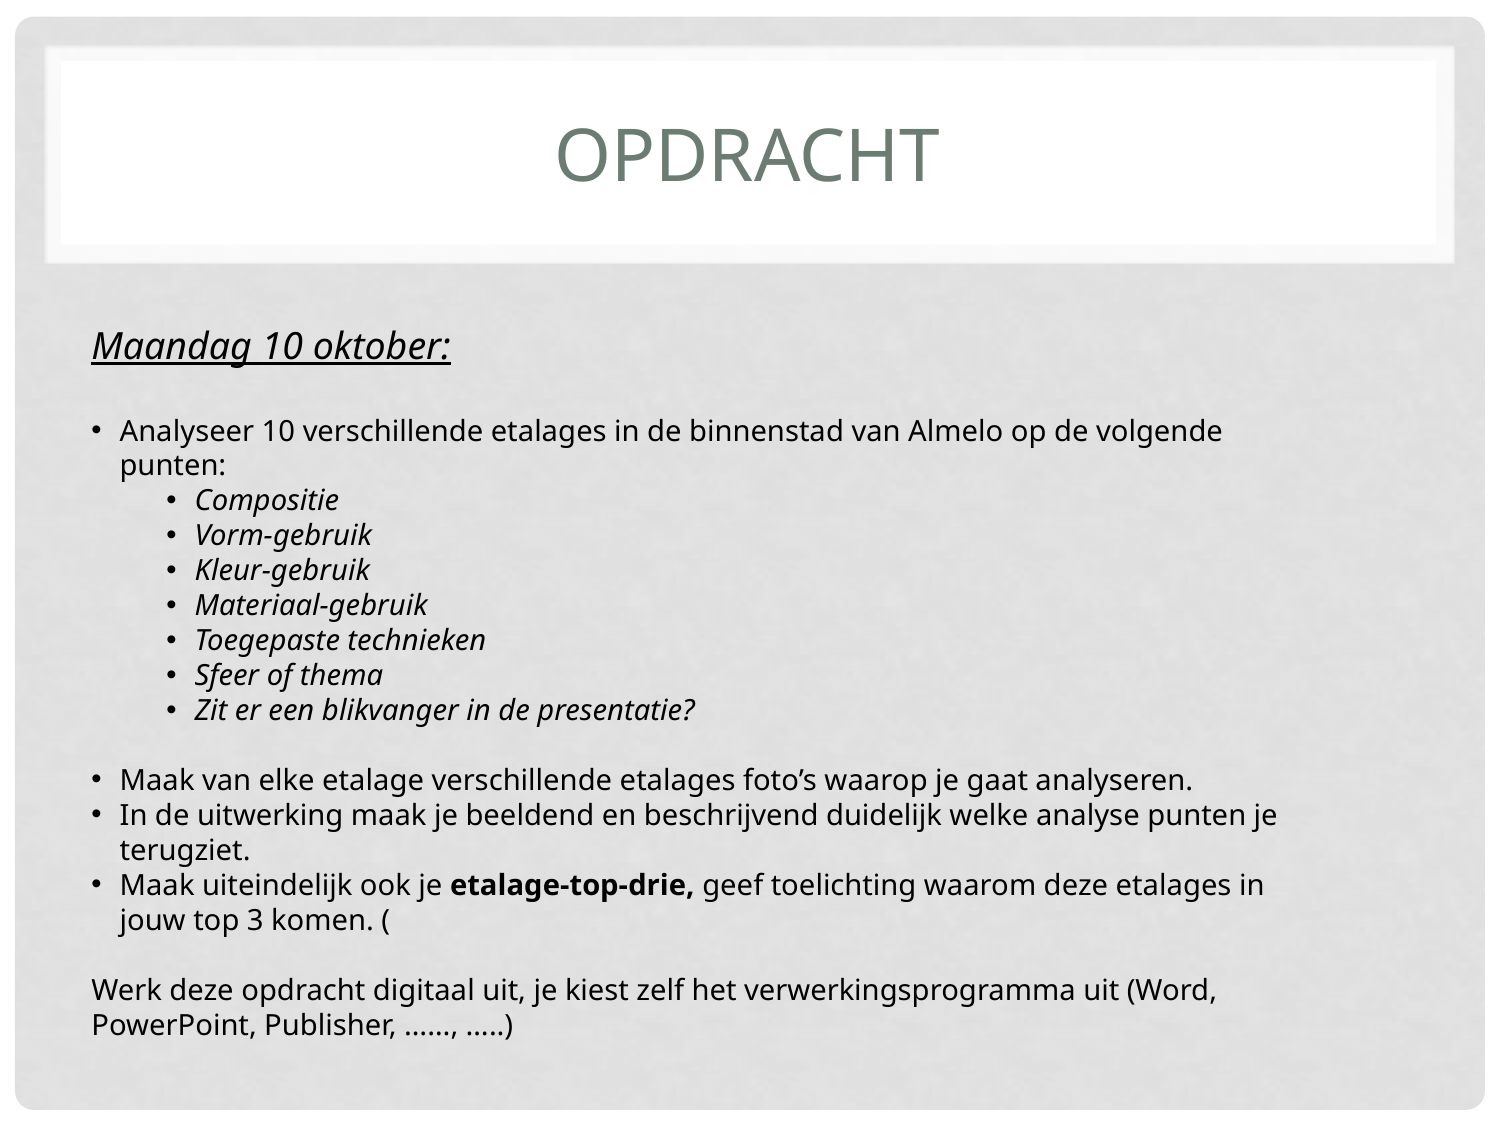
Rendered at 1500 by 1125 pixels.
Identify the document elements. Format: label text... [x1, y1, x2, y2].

text_box Maandag 10 oktober: Analyseer 10 verschillende etalages in de binnenstad van Almelo op de volgende punten: Compositie Vorm-gebruik Kleur-gebruik Materiaal-gebruik Toegepaste technieken Sfeer of thema Zit er een blikvanger in de presentatie? Maak van elke etalage verschillende etalages foto’s waarop je gaat analyseren. In de uitwerking maak je beeldend en beschrijvend duidelijk welke analyse punten je terugziet. Maak uiteindelijk ook je etalage-top-drie, geef toelichting waarom deze etalages in jouw top 3 komen. ( Werk deze opdracht digitaal uit, je kiest zelf het verwerkingsprogramma uit (Word, PowerPoint, Publisher, ……, …..) [76, 314, 1341, 1049]
title Opdracht [69, 66, 1425, 238]
